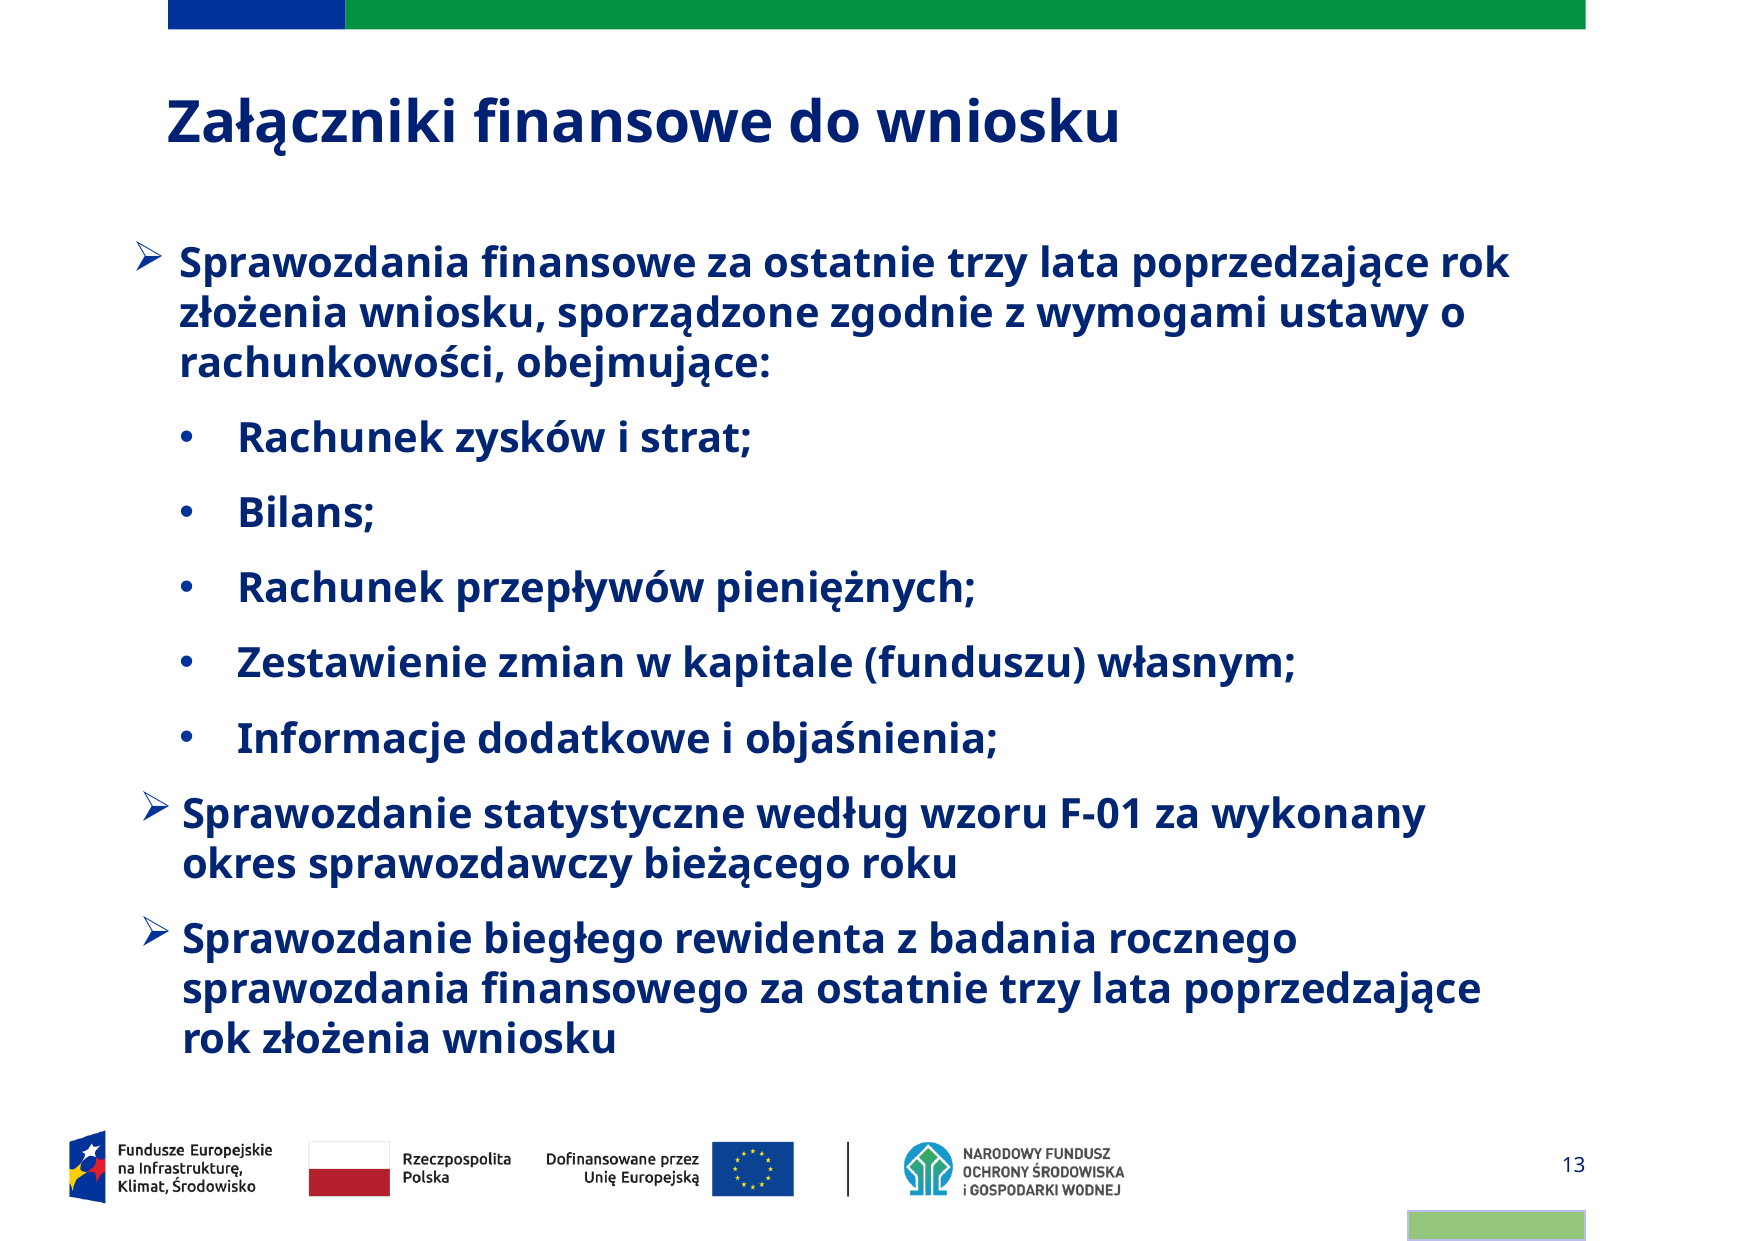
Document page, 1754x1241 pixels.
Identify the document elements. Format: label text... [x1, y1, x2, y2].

slide_number 13 [1408, 1151, 1586, 1181]
picture [49, 1112, 1143, 1221]
title Załączniki finansowe do wniosku [167, 78, 1586, 168]
list Sprawozdania finansowe za ostatnie trzy lata poprzedzające rok złożenia wniosku, sporządzone zgodnie z wymogami ustawy o rachunkowości, obejmujące: Rachunek zysków i strat; Bilans; Rachunek przepływów pieniężnych; Zestawienie zmian w kapitale (funduszu) własnym; Informacje dodatkowe i objaśnienia; Sprawozdanie statystyczne według wzoru F-01 za wykonany okres sprawozdawczy bieżącego roku Sprawozdanie biegłego rewidenta z badania rocznego sprawozdania finansowego za ostatnie trzy lata poprzedzające rok złożenia wniosku [109, 173, 1527, 1113]
